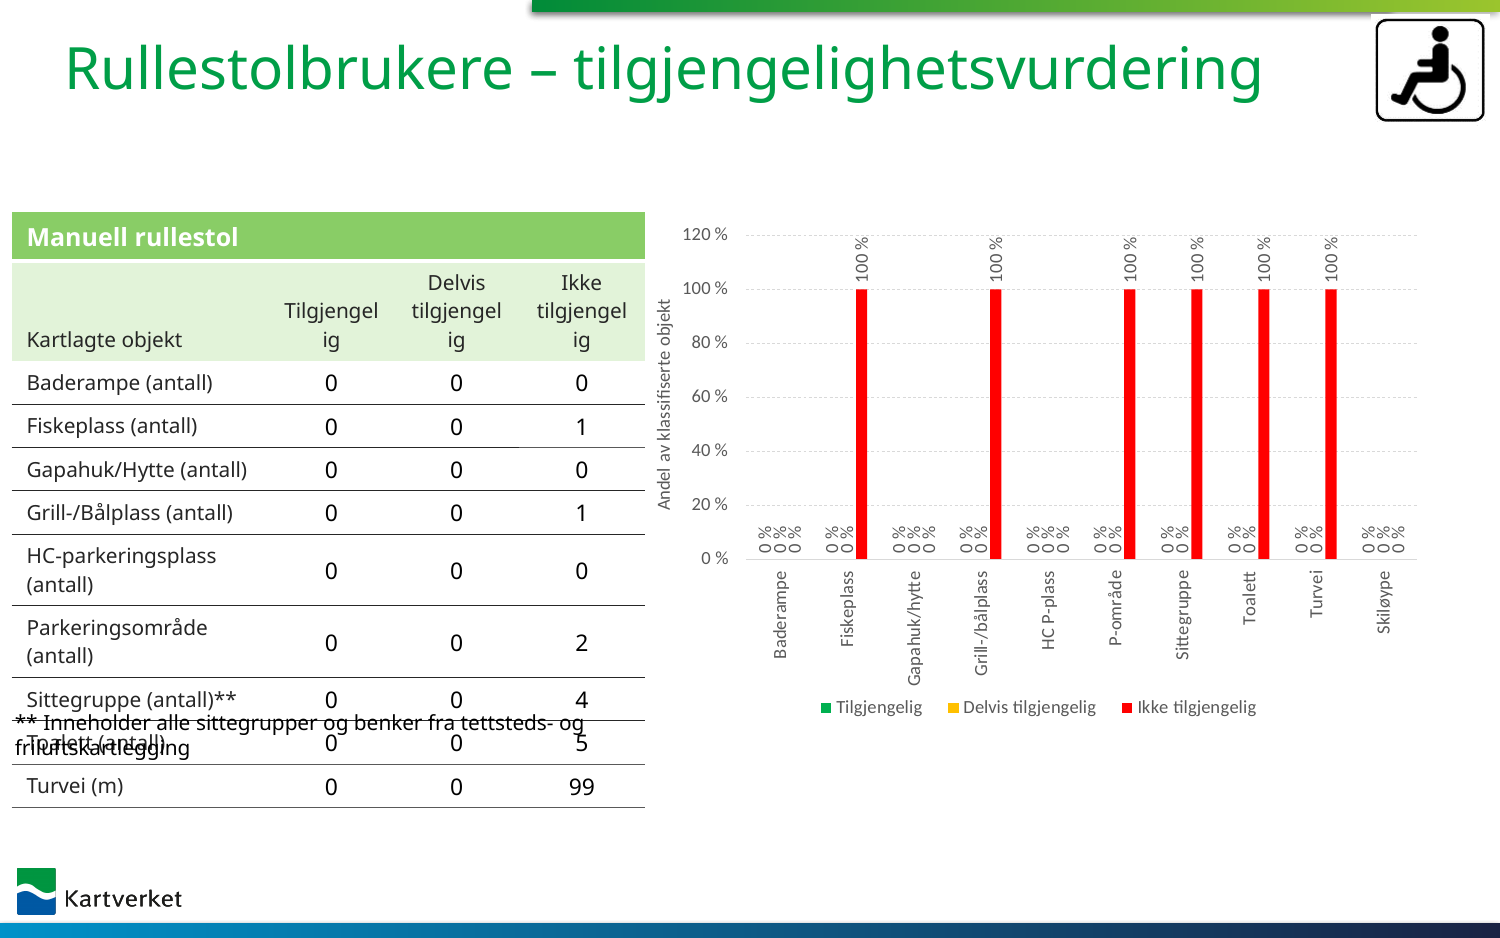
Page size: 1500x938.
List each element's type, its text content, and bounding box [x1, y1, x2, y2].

table_cell 0 [394, 361, 519, 404]
table_cell Baderampe (antall) [12, 361, 269, 404]
table_cell Tilgjengelig [269, 263, 394, 361]
table_cell Delvis tilgjengelig [394, 263, 519, 361]
table_cell 0 [394, 448, 519, 490]
table_cell 0 [269, 448, 394, 490]
table_cell Ikke tilgjengelig [519, 263, 638, 361]
table_cell 0 [394, 535, 519, 605]
table_cell 0 [269, 678, 394, 702]
table_cell HC-parkeringsplass (antall) [12, 535, 269, 605]
table_cell 0 [269, 535, 394, 605]
table_cell Gapahuk/Hytte (antall) [12, 448, 269, 490]
table_cell 0 [394, 405, 519, 447]
text_box ** Inneholder alle sittegrupper og benker fra tettsteds- og friluftskartlegging [0, 702, 745, 768]
table_cell Grill-/Bålplass (antall) [12, 491, 269, 534]
table_cell 0 [269, 768, 394, 807]
table_cell 0 [519, 361, 638, 404]
table_cell 1 [519, 491, 638, 534]
text_box Rullestolbrukere – tilgjengelighetsvurdering [49, 12, 1372, 109]
table_cell 0 [394, 606, 519, 677]
table_cell Parkeringsområde (antall) [12, 606, 269, 677]
table_cell 99 [519, 768, 645, 807]
table_cell 1 [519, 405, 638, 447]
picture [643, 218, 1427, 728]
table_cell Sittegruppe (antall)** [12, 678, 269, 702]
table_cell 0 [269, 491, 394, 534]
table_cell 0 [394, 491, 519, 534]
table_cell 4 [519, 678, 638, 702]
picture [1371, 13, 1491, 127]
table_cell 0 [269, 405, 394, 447]
table_cell Turvei (m) [12, 768, 269, 807]
table_cell Kartlagte objekt [12, 263, 269, 361]
table_header Manuell rullestol [12, 212, 645, 259]
table_cell 0 [394, 678, 519, 702]
table_cell 0 [394, 768, 519, 807]
table_cell 0 [519, 448, 638, 490]
table_cell 2 [519, 606, 638, 677]
table_cell 0 [519, 535, 638, 605]
table_cell 0 [269, 606, 394, 677]
table_cell 0 [269, 361, 394, 404]
table_cell Fiskeplass (antall) [12, 405, 269, 447]
